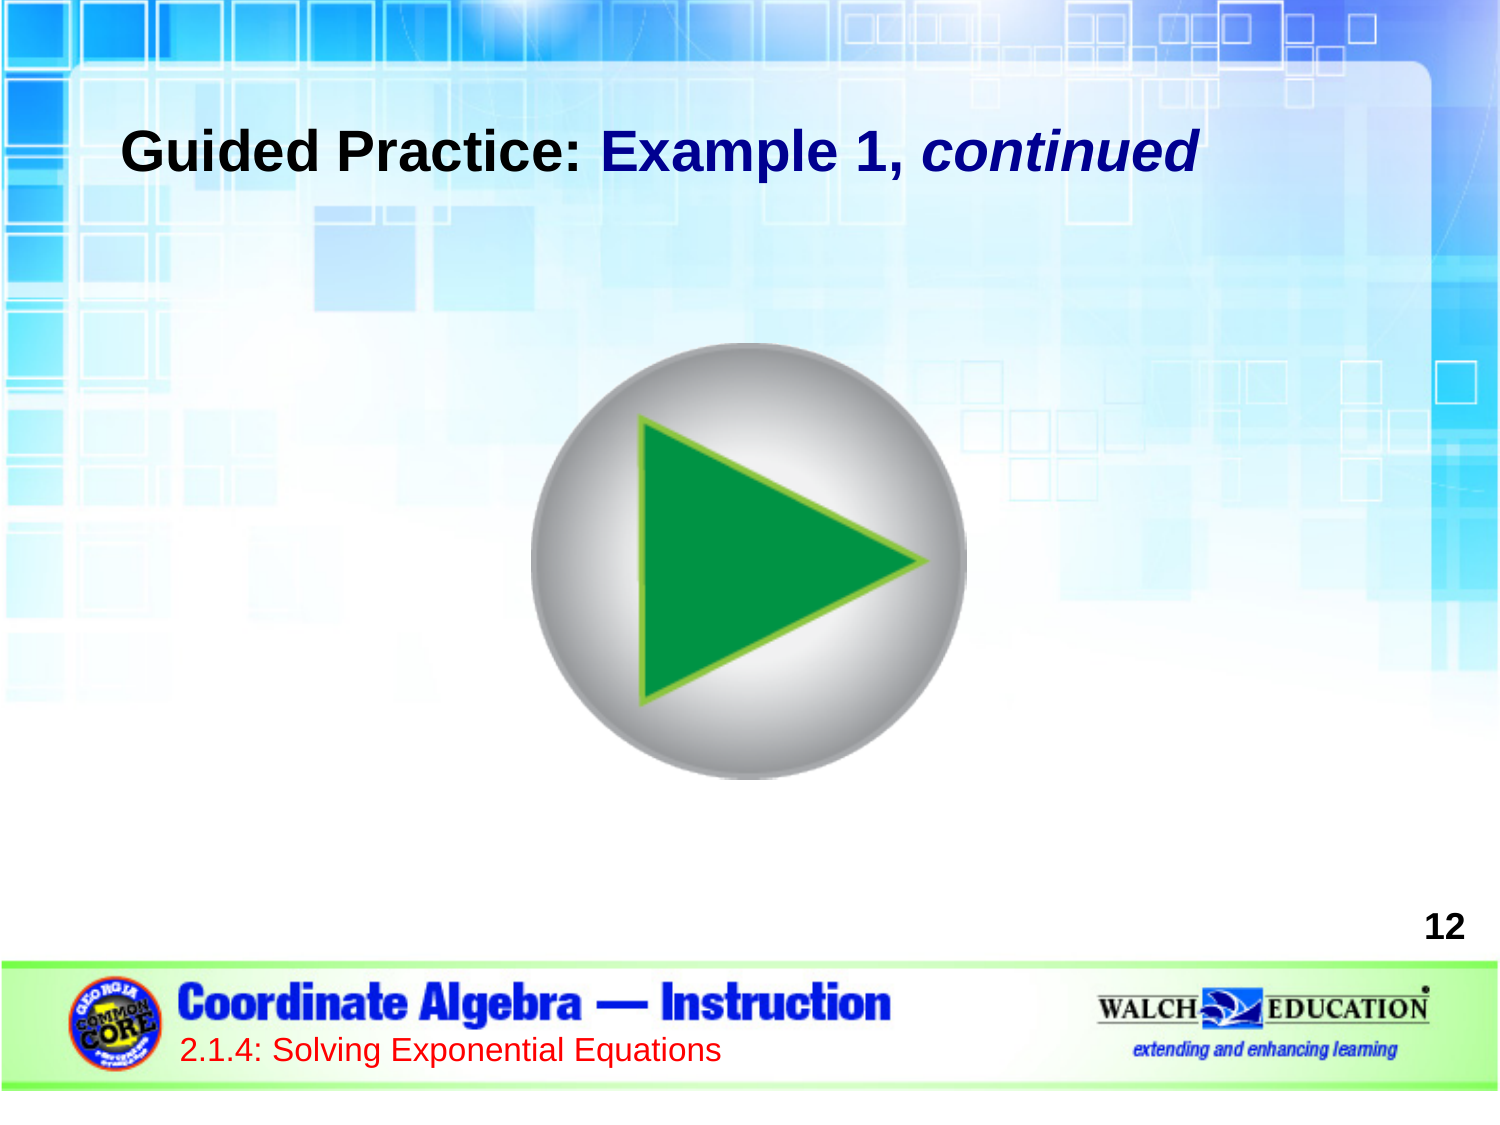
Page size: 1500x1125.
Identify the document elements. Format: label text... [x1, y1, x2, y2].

picture [1, 0, 1500, 1091]
slide_number 12 [1361, 901, 1481, 949]
subtitle Guided Practice: Example 1, continued [105, 105, 1394, 925]
list 2.1.4: Solving Exponential Equations [164, 1020, 1072, 1064]
